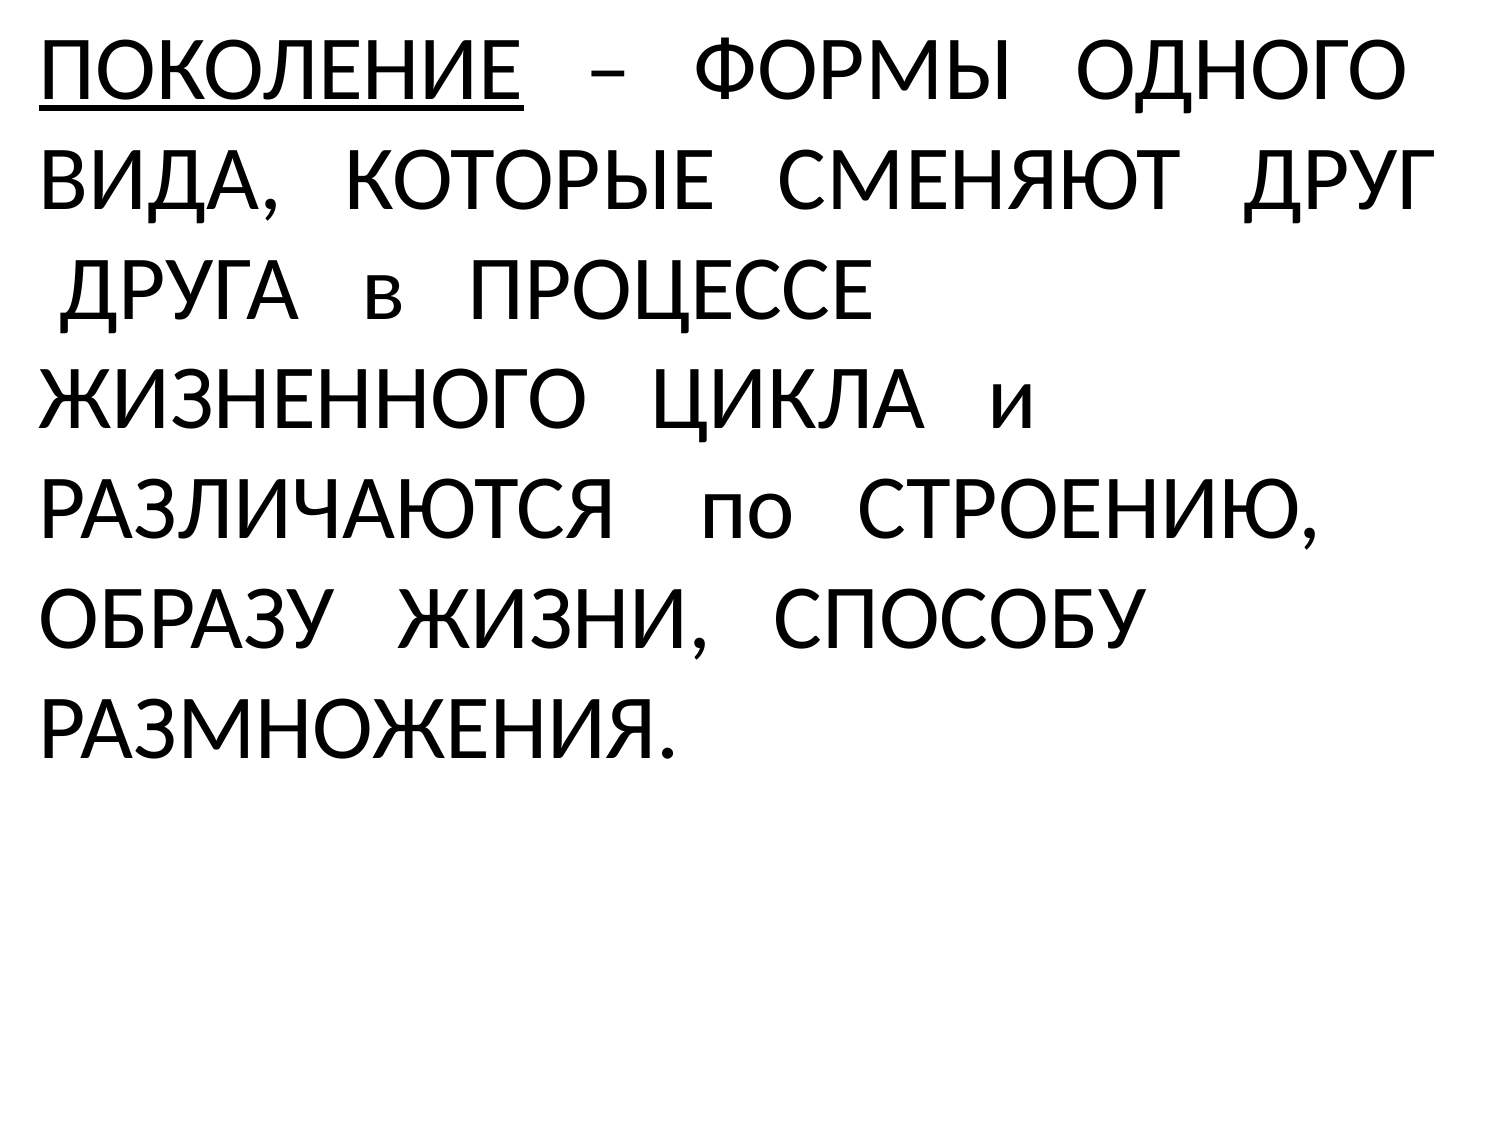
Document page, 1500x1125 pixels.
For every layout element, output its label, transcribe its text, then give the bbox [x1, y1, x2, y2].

title ПОКОЛЕНИЕ – ФОРМЫ ОДНОГО ВИДА, КОТОРЫЕ СМЕНЯЮТ ДРУГ ДРУГА в ПРОЦЕССЕ ЖИЗНЕННОГО ЦИКЛА и РАЗЛИЧАЮТСЯ по СТРОЕНИЮ, ОБРАЗУ ЖИЗНИ, СПОСОБУ РАЗМНОЖЕНИЯ. [23, 0, 1477, 1102]
